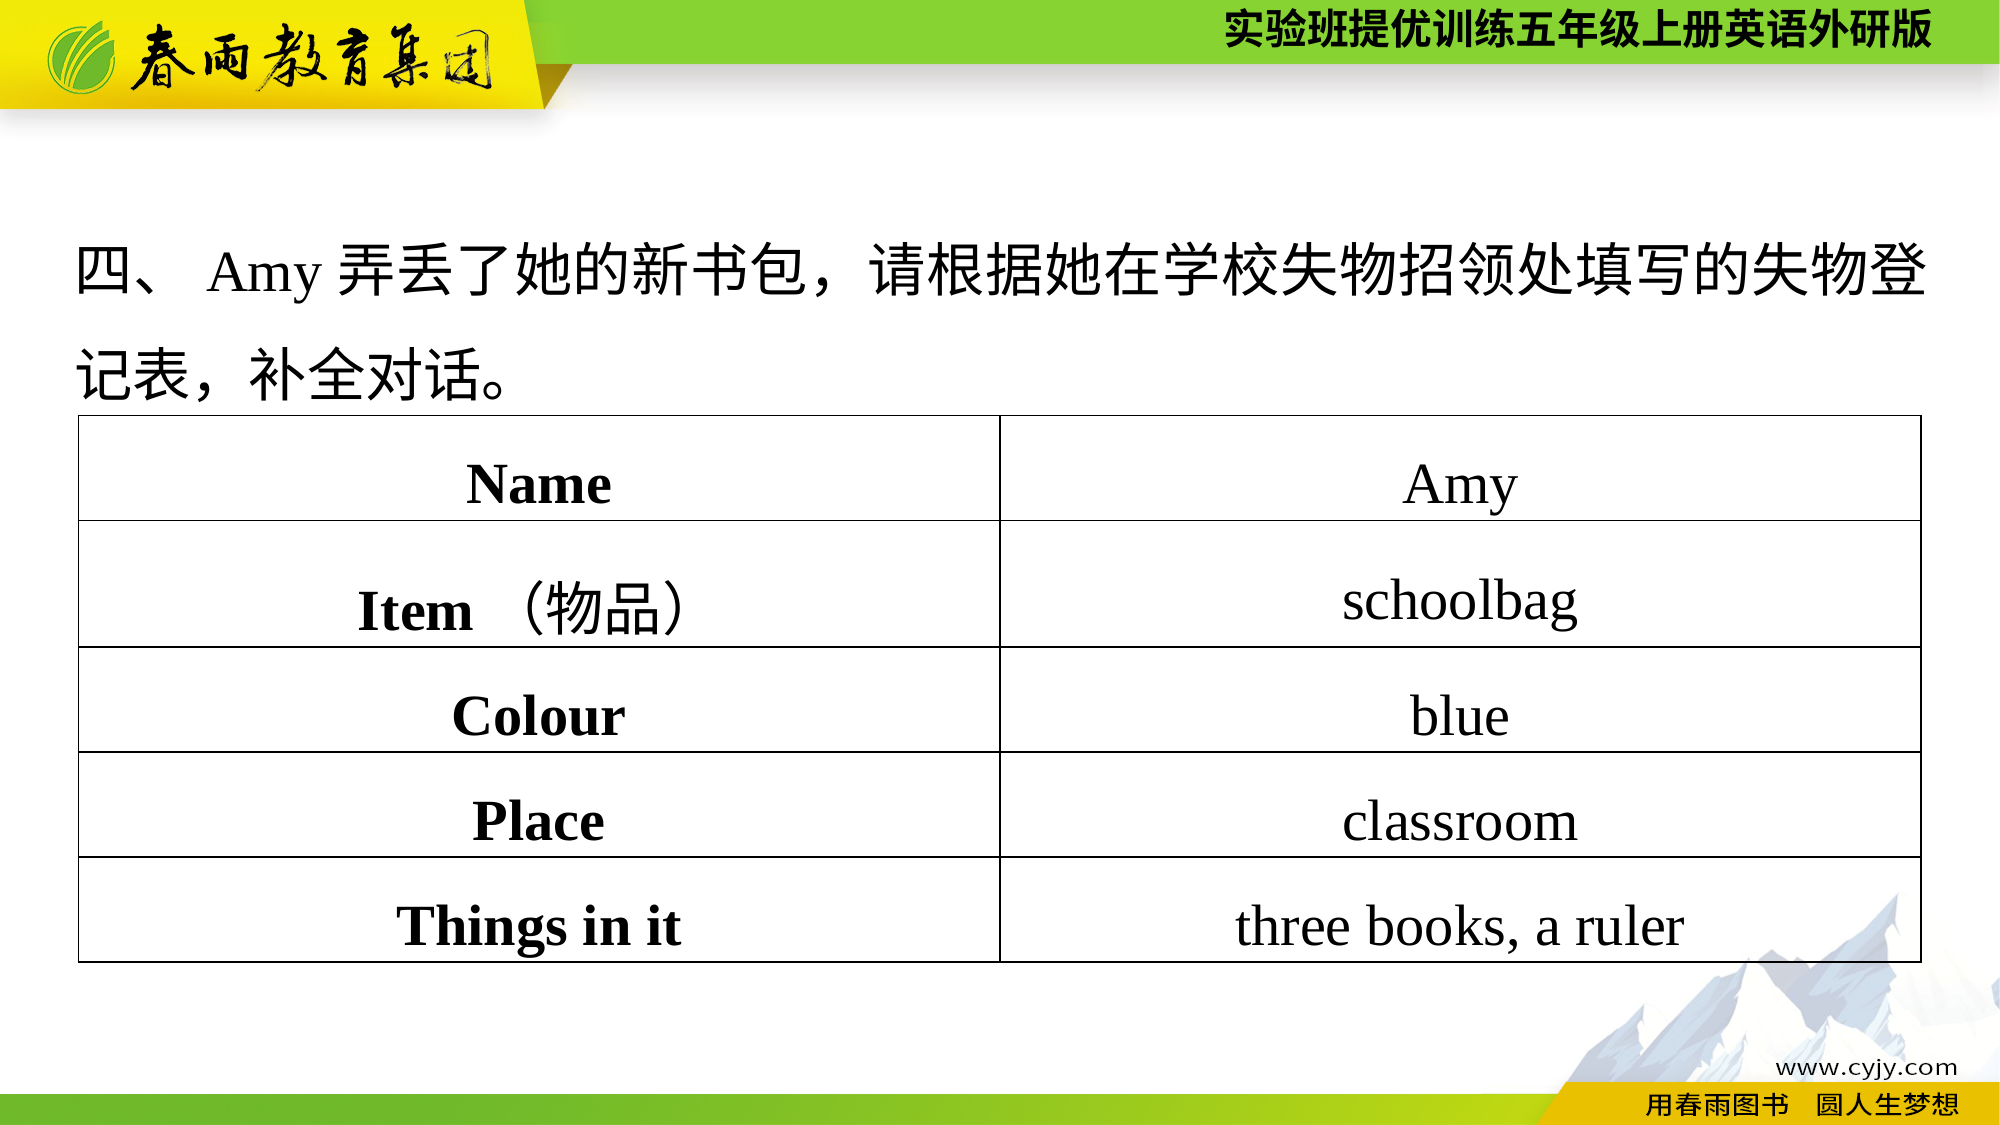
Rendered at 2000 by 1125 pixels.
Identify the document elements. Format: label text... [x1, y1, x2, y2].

table_cell Item（物品） [79, 521, 999, 646]
table_cell three books, a ruler [1001, 858, 1920, 961]
table_cell schoolbag [1001, 521, 1920, 646]
table_cell Place [79, 753, 999, 856]
table_header Amy [1001, 416, 1920, 520]
table_cell Colour [79, 648, 999, 751]
table_header Name [79, 416, 999, 520]
table_cell classroom [1001, 753, 1920, 856]
list 四、Amy弄丢了她的新书包，请根据她在学校失物招领处填写的失物登记表，补全对话。 [59, 190, 1944, 405]
table_cell blue [1001, 648, 1920, 751]
picture [0, 0, 2000, 1125]
table_cell Things in it [79, 858, 999, 961]
